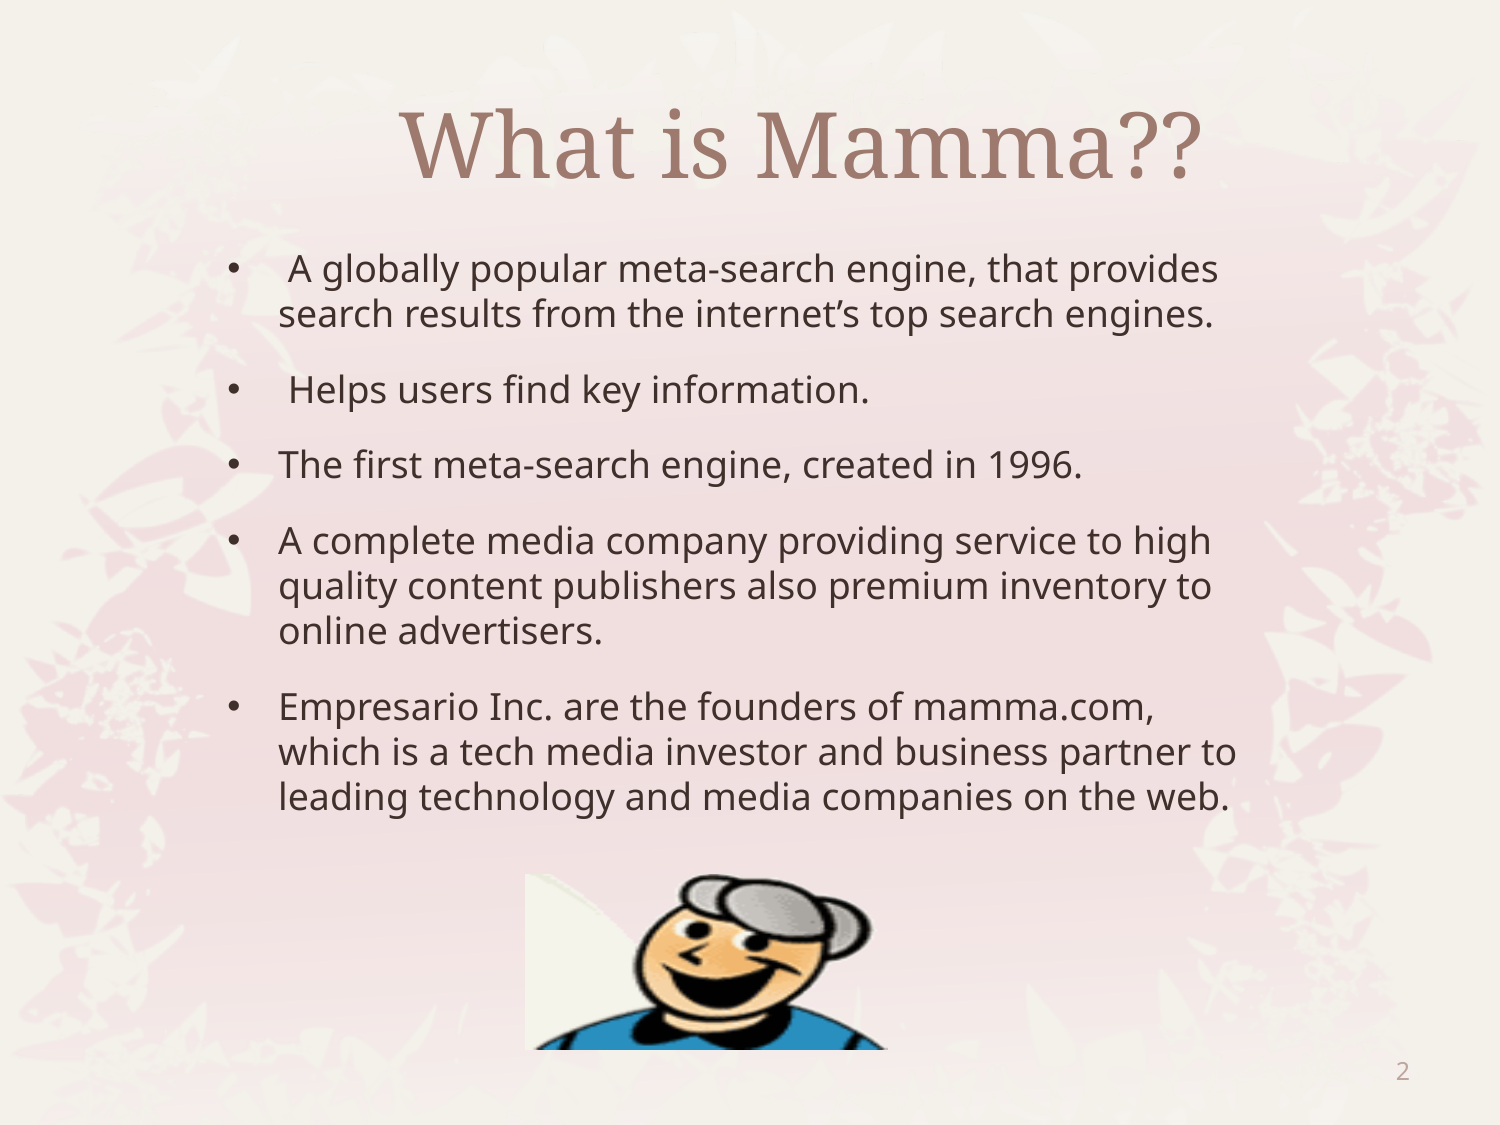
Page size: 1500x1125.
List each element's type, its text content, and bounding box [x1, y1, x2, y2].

slide_number 2 [1074, 1042, 1425, 1103]
title What is Mamma?? [75, 12, 1425, 272]
picture [0, 0, 1500, 1125]
list A globally popular meta-search engine, that provides search results from the internet’s top search engines. Helps users find key information. The first meta-search engine, created in 1996. A complete media company providing service to high quality content publishers also premium inventory to online advertisers. Empresario Inc. are the founders of mamma.com, which is a tech media investor and business partner to leading technology and media companies on the web. [212, 237, 1265, 918]
